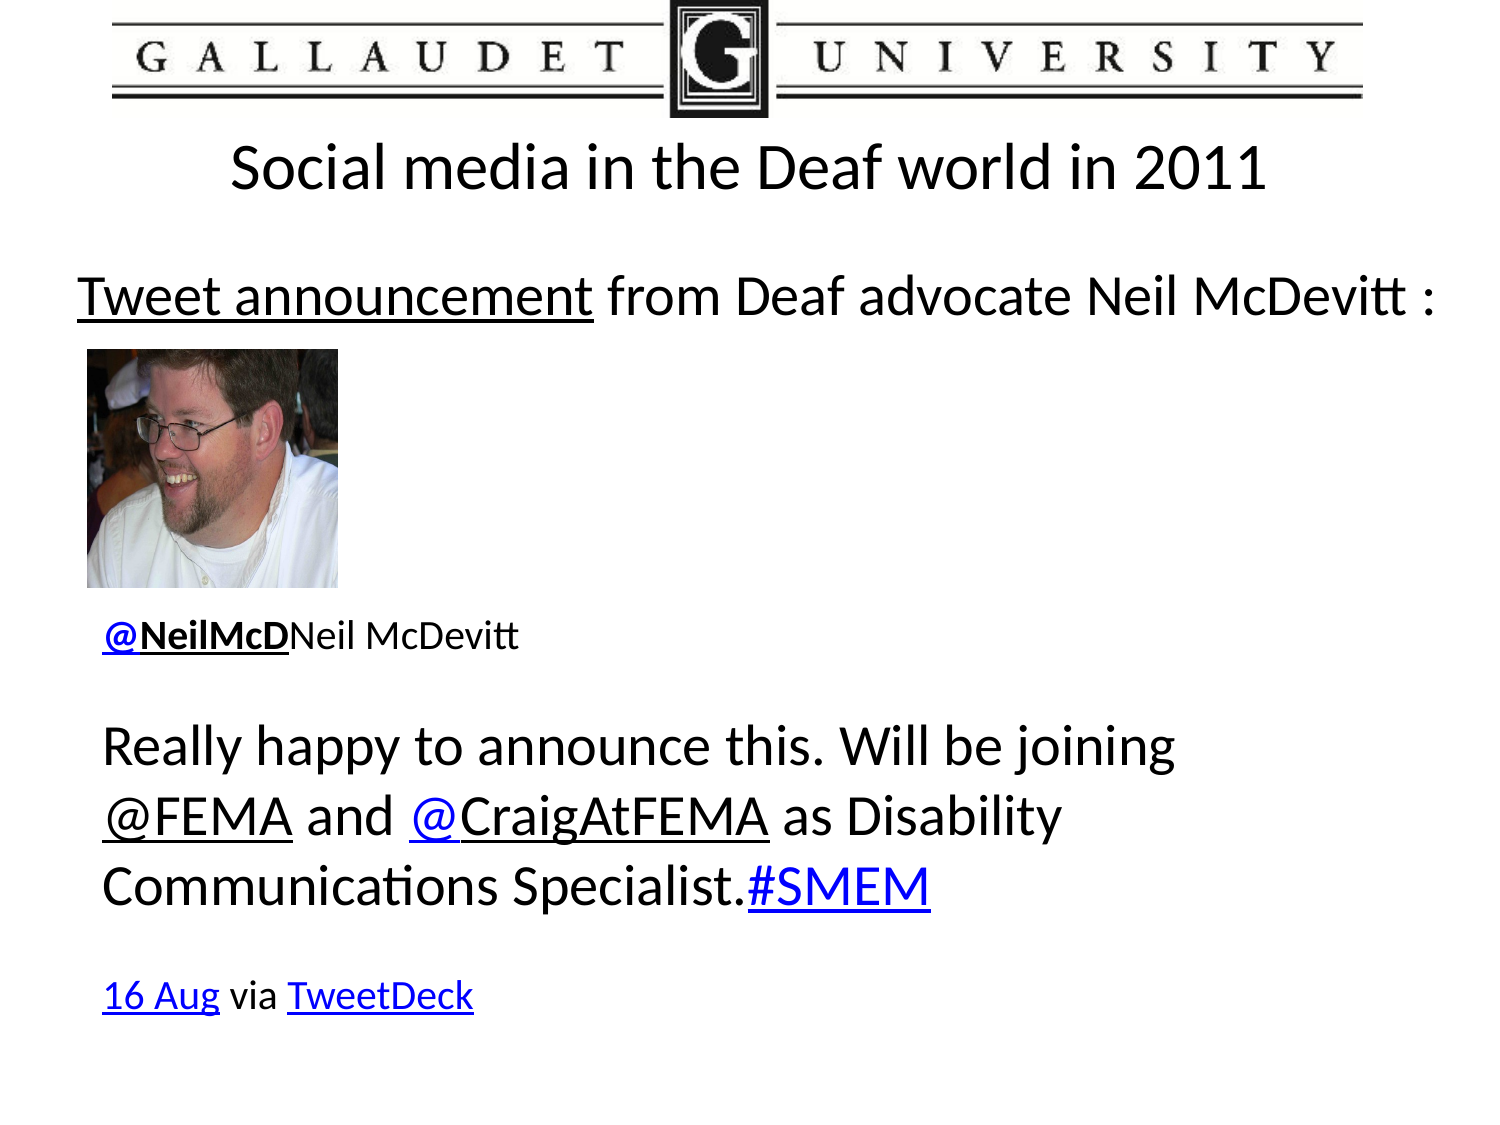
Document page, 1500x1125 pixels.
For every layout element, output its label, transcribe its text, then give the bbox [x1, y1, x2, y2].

picture [87, 349, 338, 588]
text_box @NeilMcDNeil McDevitt Really happy to announce this. Will be joining @FEMA and @CraigAtFEMA as Disability Communications Specialist.#SMEM 16 Aug via TweetDeck [87, 600, 1325, 1025]
text_box Tweet announcement from Deaf advocate Neil McDevitt : [62, 249, 1463, 335]
picture [112, 0, 1363, 118]
title Social media in the Deaf world in 2011 [75, 112, 1425, 213]
